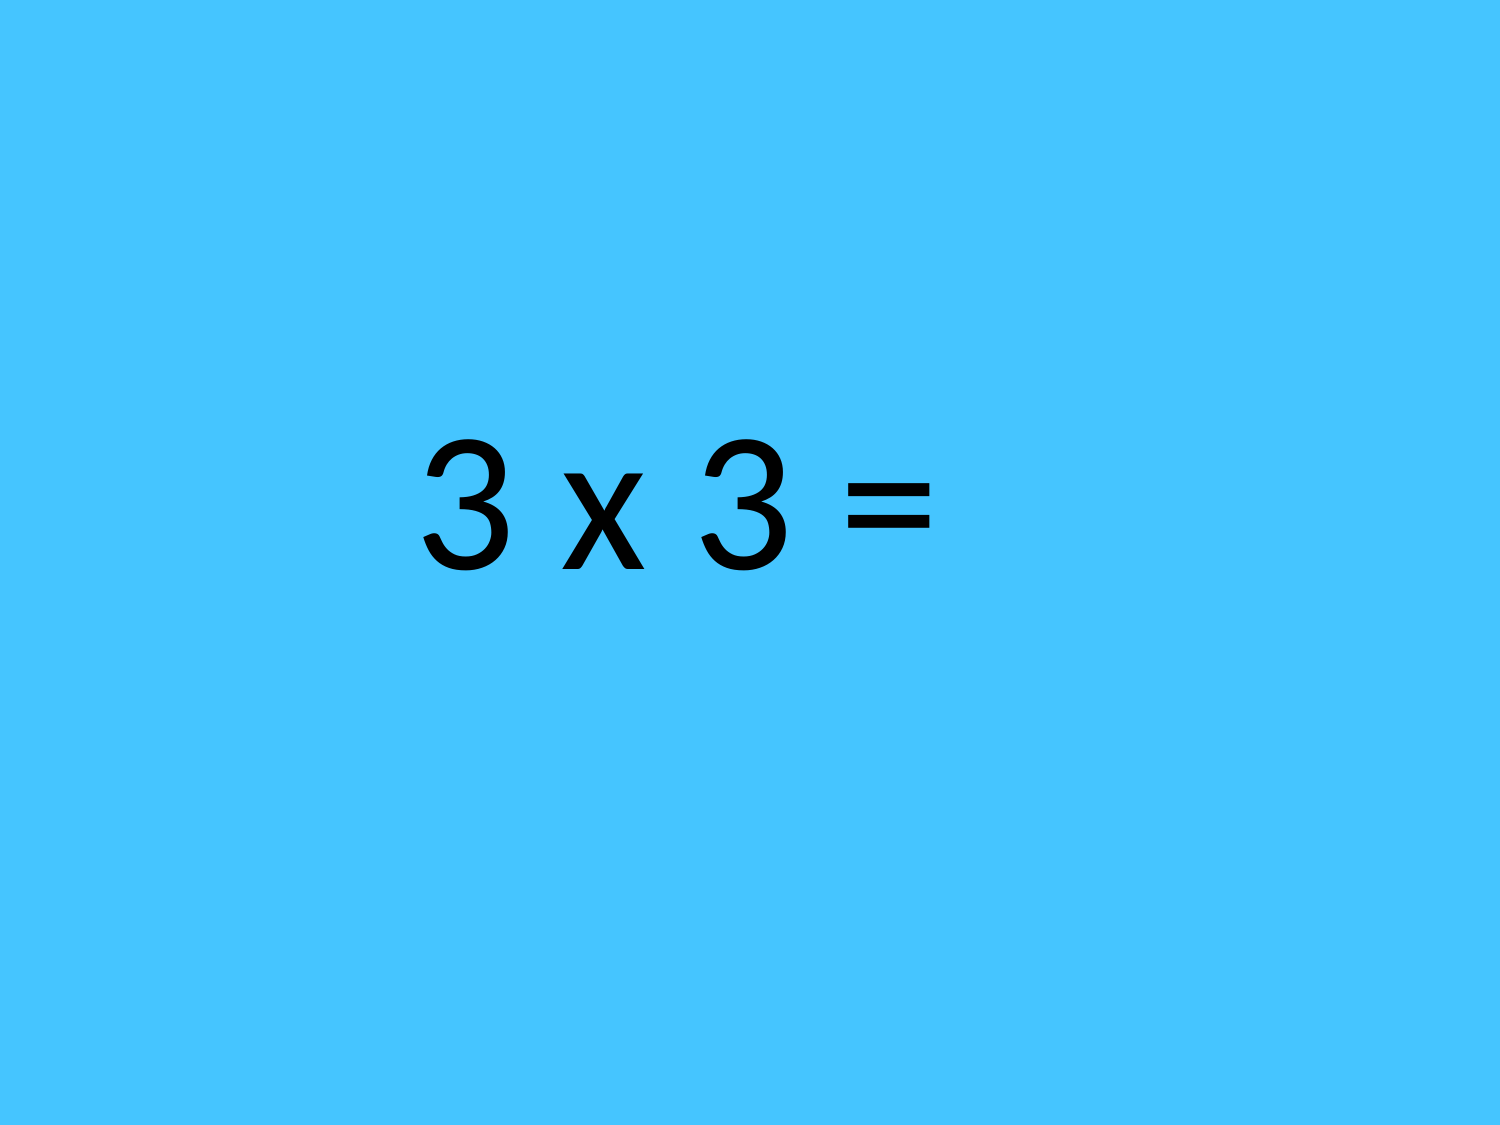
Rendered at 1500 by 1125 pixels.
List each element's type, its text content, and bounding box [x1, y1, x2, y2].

text_box 3 x 3 = [399, 362, 1063, 618]
